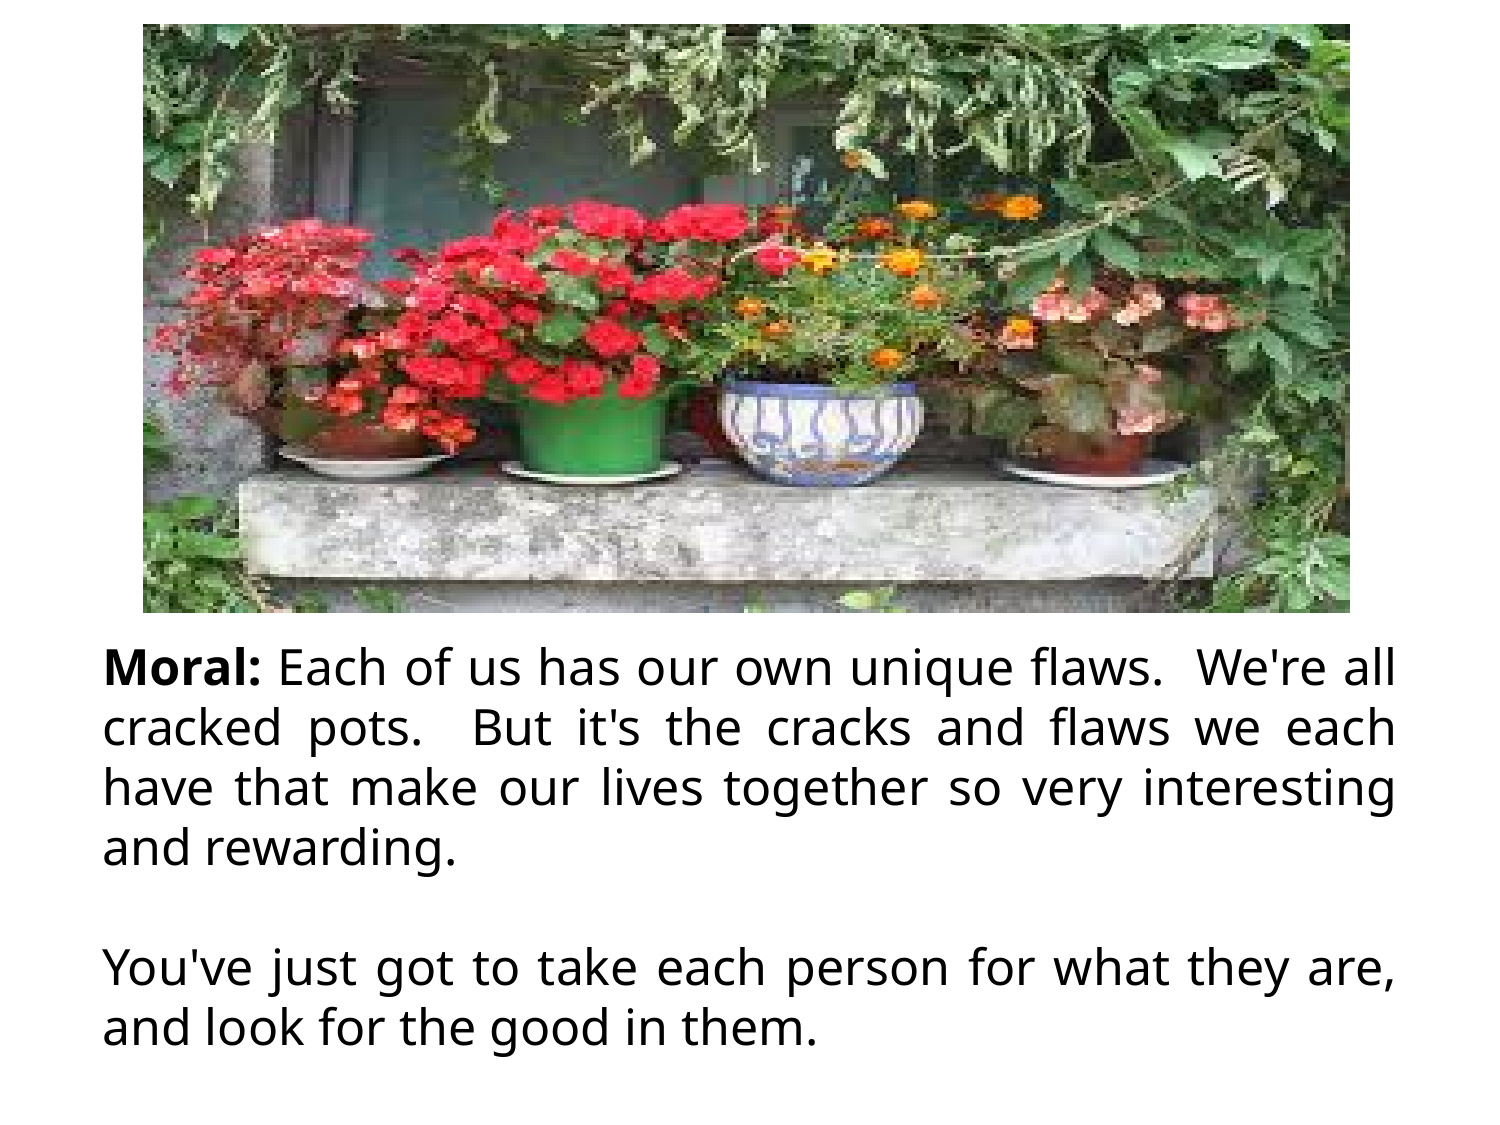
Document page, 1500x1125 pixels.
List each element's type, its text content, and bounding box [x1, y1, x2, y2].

picture [142, 24, 1351, 613]
text_box Moral: Each of us has our own unique flaws. We're all cracked pots. But it's the cracks and flaws we each have that make our lives together so very interesting and rewarding. You've just got to take each person for what they are, and look for the good in them. [87, 627, 1413, 1108]
